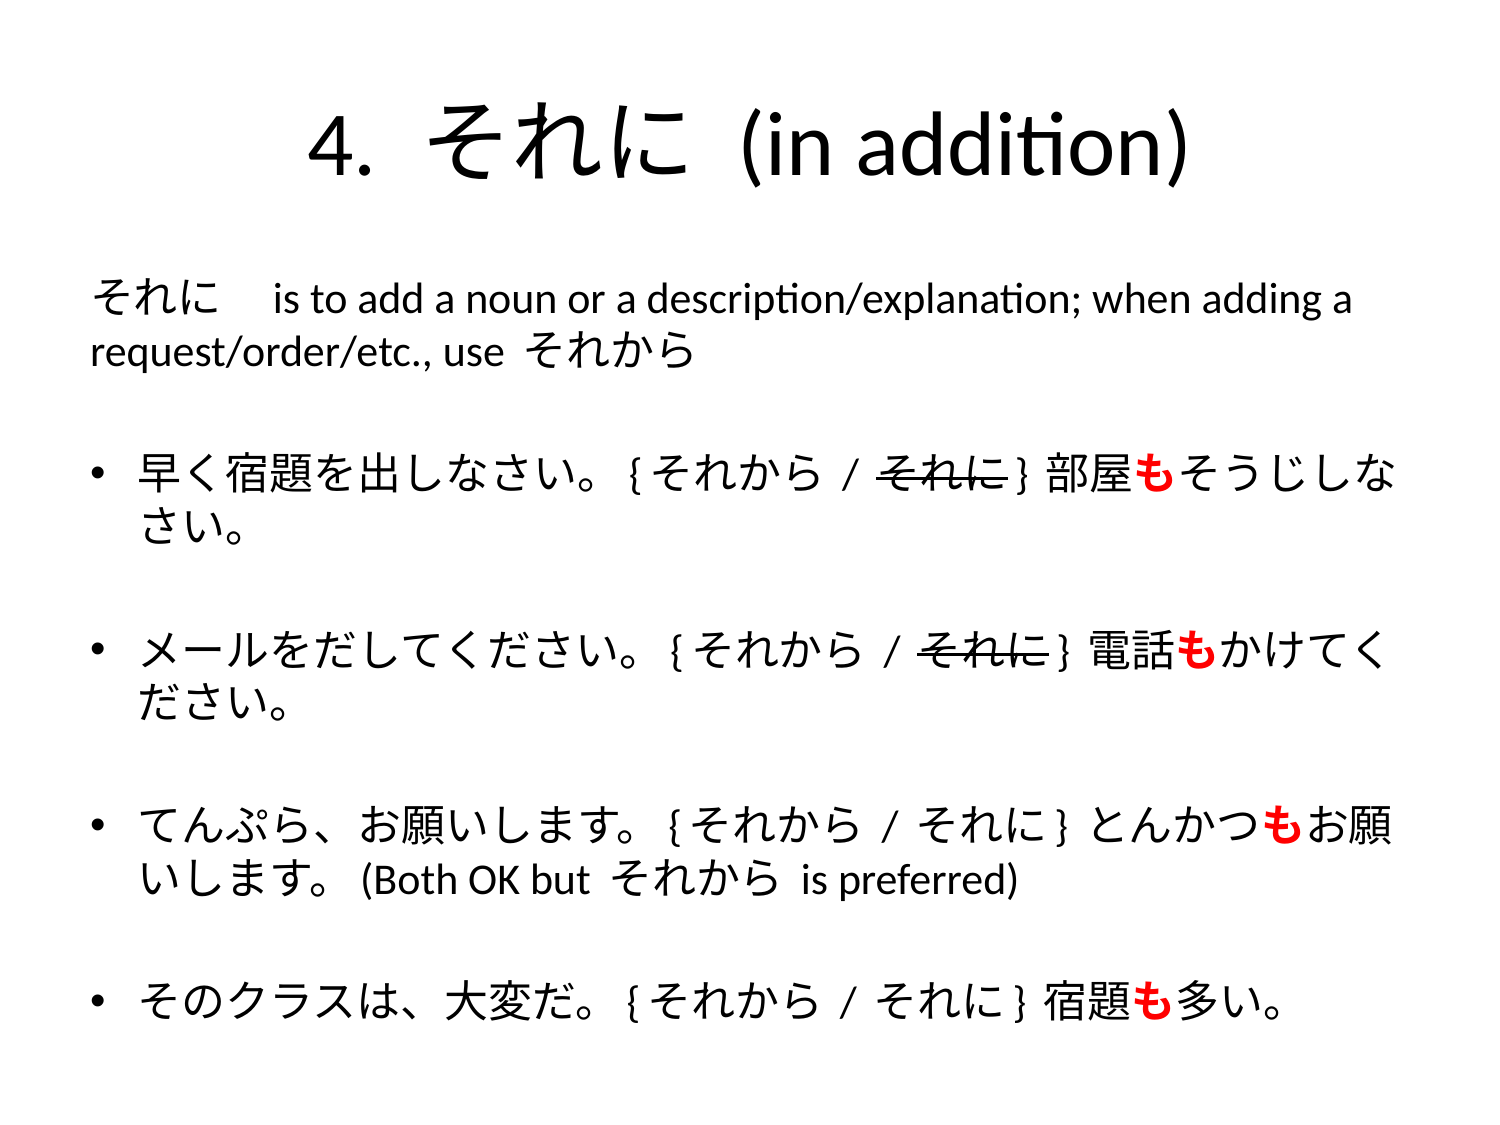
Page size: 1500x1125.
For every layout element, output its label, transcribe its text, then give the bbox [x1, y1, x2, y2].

title 4. それに (in addition) [75, 45, 1425, 233]
list それに is to add a noun or a description/explanation; when adding a request/order/etc., use それから 早く宿題を出しなさい。{それから / それに} 部屋もそうじしなさい。 メールをだしてください。{それから / それに} 電話もかけてください。 てんぷら、お願いします。{それから / それに} とんかつもお願いします。(Both OK but それから is preferred) そのクラスは、大変だ。{それから / それに} 宿題も多い。 [75, 262, 1425, 1042]
